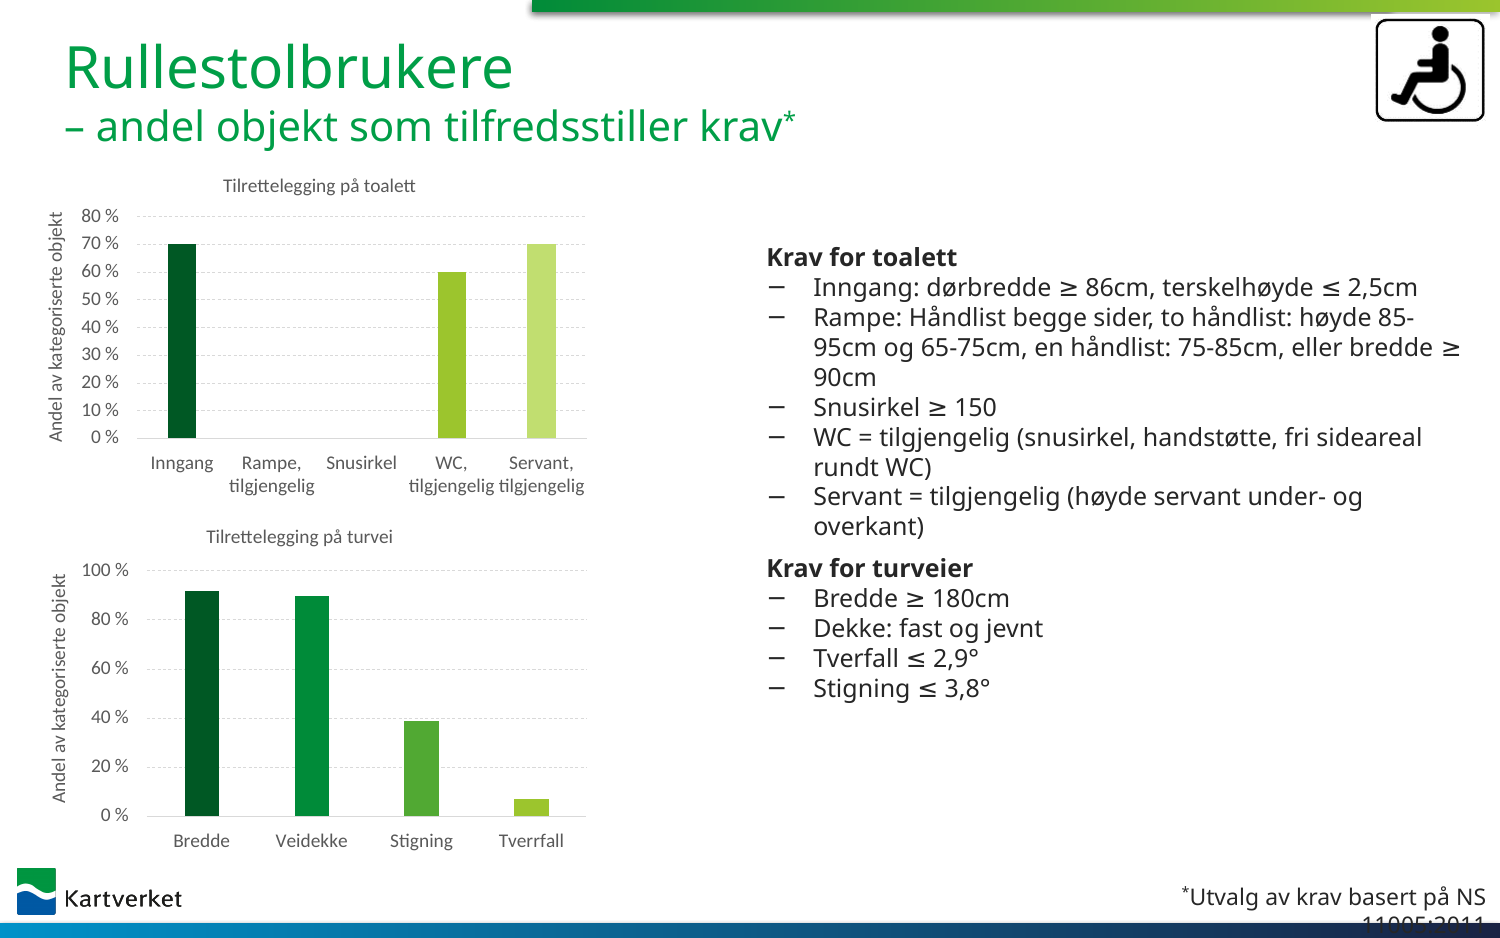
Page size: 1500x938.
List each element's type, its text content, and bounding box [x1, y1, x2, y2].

text_box Krav for toalett Inngang: dørbredde ≥ 86cm, terskelhøyde ≤ 2,5cm Rampe: Håndlist begge sider, to håndlist: høyde 85-95cm og 65-75cm, en håndlist: 75-85cm, eller bredde ≥ 90cm Snusirkel ≥ 150 WC = tilgjengelig (snusirkel, handstøtte, fri sideareal rundt WC) Servant = tilgjengelig (høyde servant under- og overkant) [751, 234, 1483, 545]
text_box Rullestolbrukere – andel objekt som tilfredsstiller krav* [49, 14, 1431, 158]
picture [41, 520, 598, 859]
text_box *Utvalg av krav basert på NS 11005:2011 [1068, 873, 1500, 938]
picture [1371, 13, 1491, 127]
picture [41, 166, 598, 505]
text_box Krav for turveier Bredde ≥ 180cm Dekke: fast og jevnt Tverfall ≤ 2,9° Stigning ≤ 3,8° [751, 545, 1483, 710]
